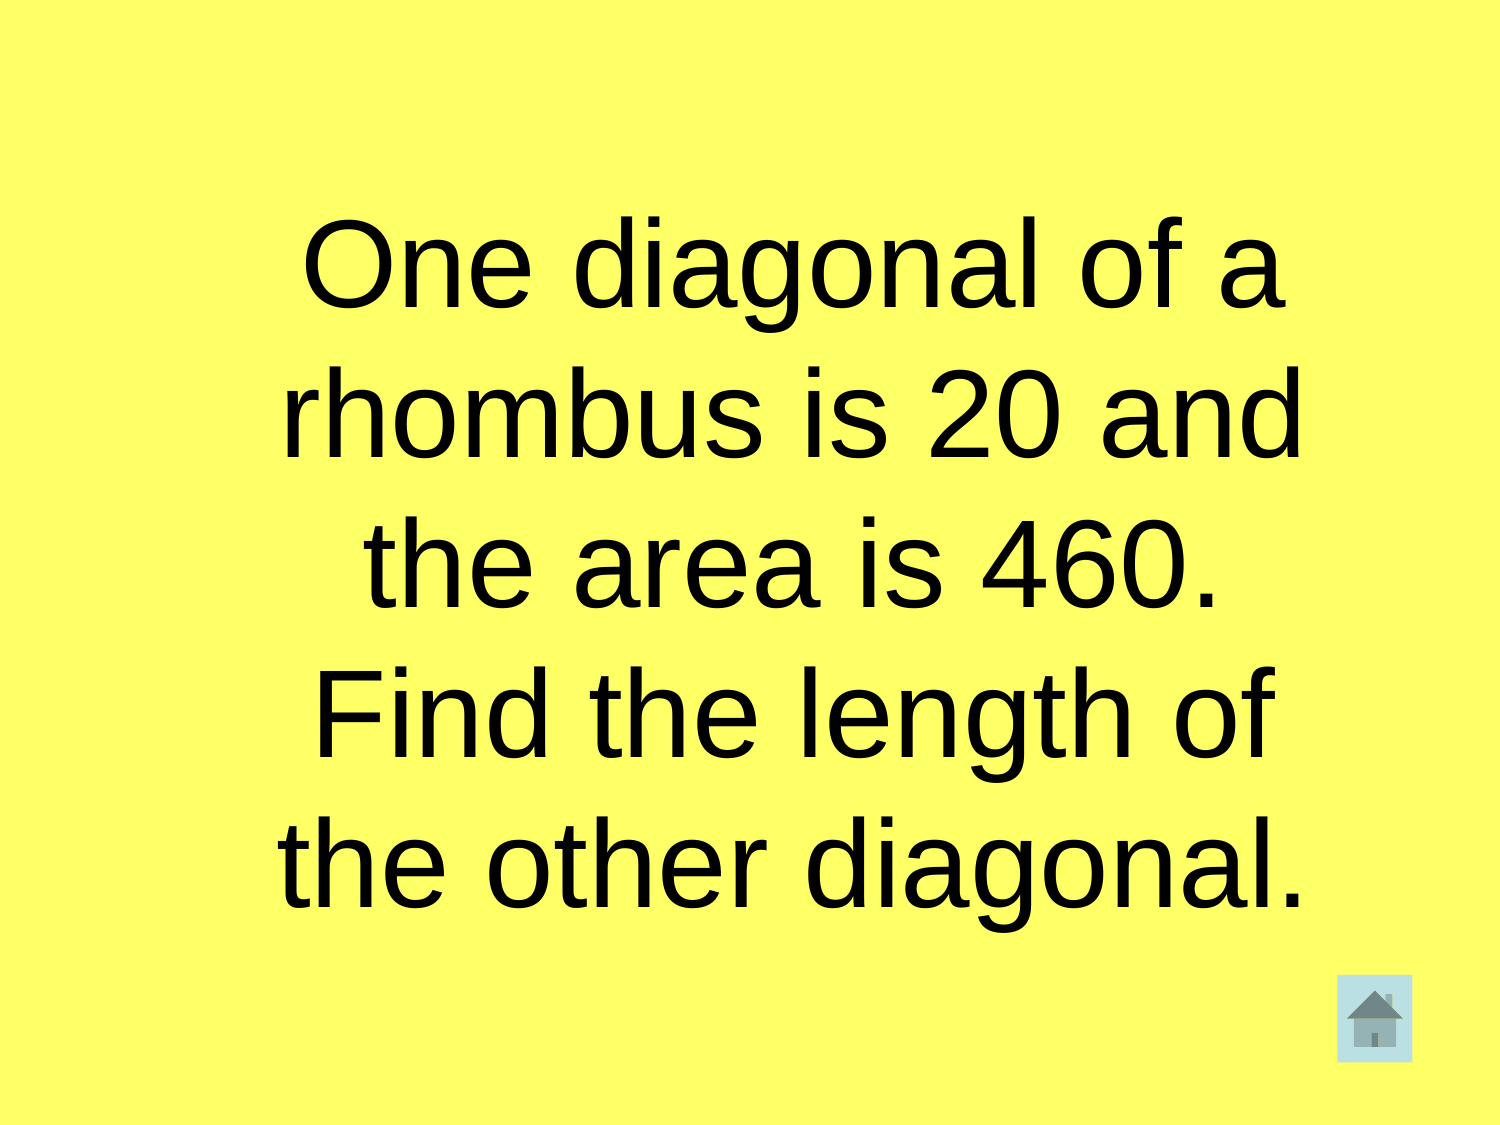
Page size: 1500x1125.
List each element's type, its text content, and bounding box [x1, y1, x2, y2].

text_box One diagonal of a rhombus is 20 and the area is 460. Find the length of the other diagonal. [249, 174, 1338, 940]
text_box [1337, 974, 1413, 1063]
